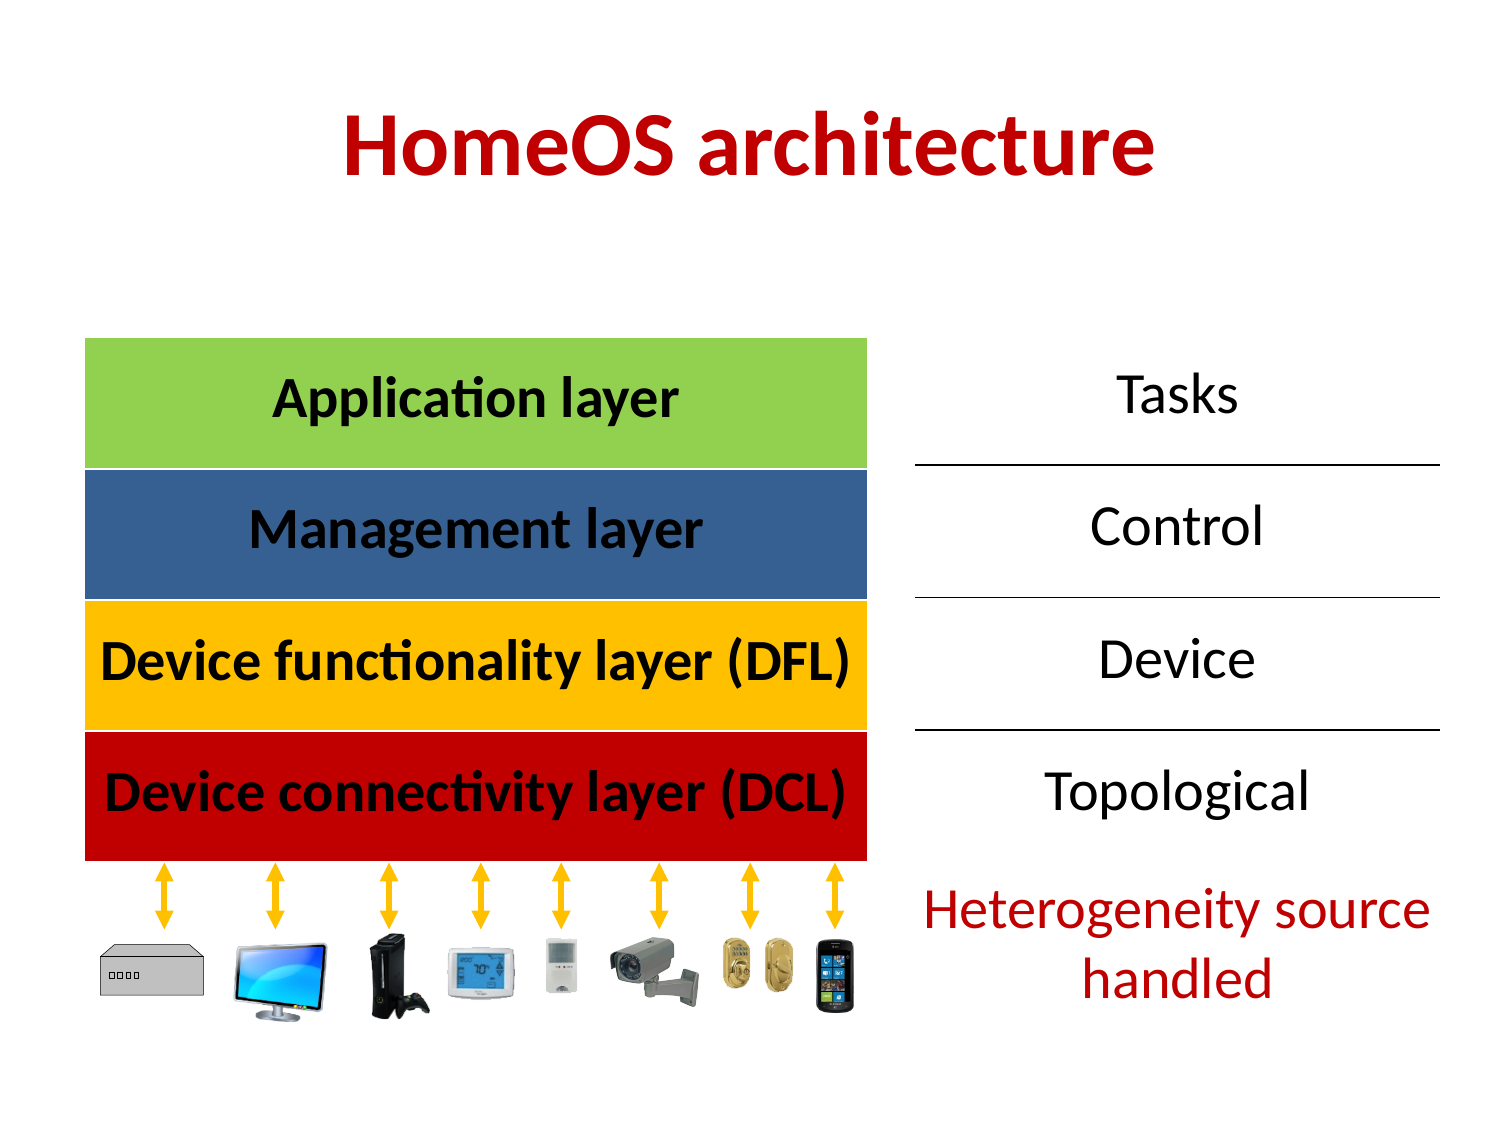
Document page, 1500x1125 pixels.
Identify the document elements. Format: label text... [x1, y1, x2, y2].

table_cell Control [915, 466, 1440, 597]
picture [610, 936, 699, 1007]
picture [99, 943, 205, 996]
table_cell Device functionality layer (DFL) [85, 601, 867, 730]
text_box Heterogeneity source handled [896, 862, 1459, 1018]
title HomeOS architecture [75, 45, 1425, 233]
picture [537, 931, 585, 998]
table_cell Device [915, 598, 1440, 729]
table_header Application layer [85, 338, 867, 468]
picture [715, 924, 798, 1007]
picture [367, 931, 433, 1020]
picture [437, 939, 525, 1007]
table_header Tasks [915, 332, 1440, 464]
picture [230, 931, 330, 1031]
table_cell Topological [915, 731, 1440, 862]
table_cell Device connectivity layer (DCL) [85, 732, 867, 861]
table_cell Management layer [85, 470, 867, 599]
picture [815, 939, 855, 1013]
